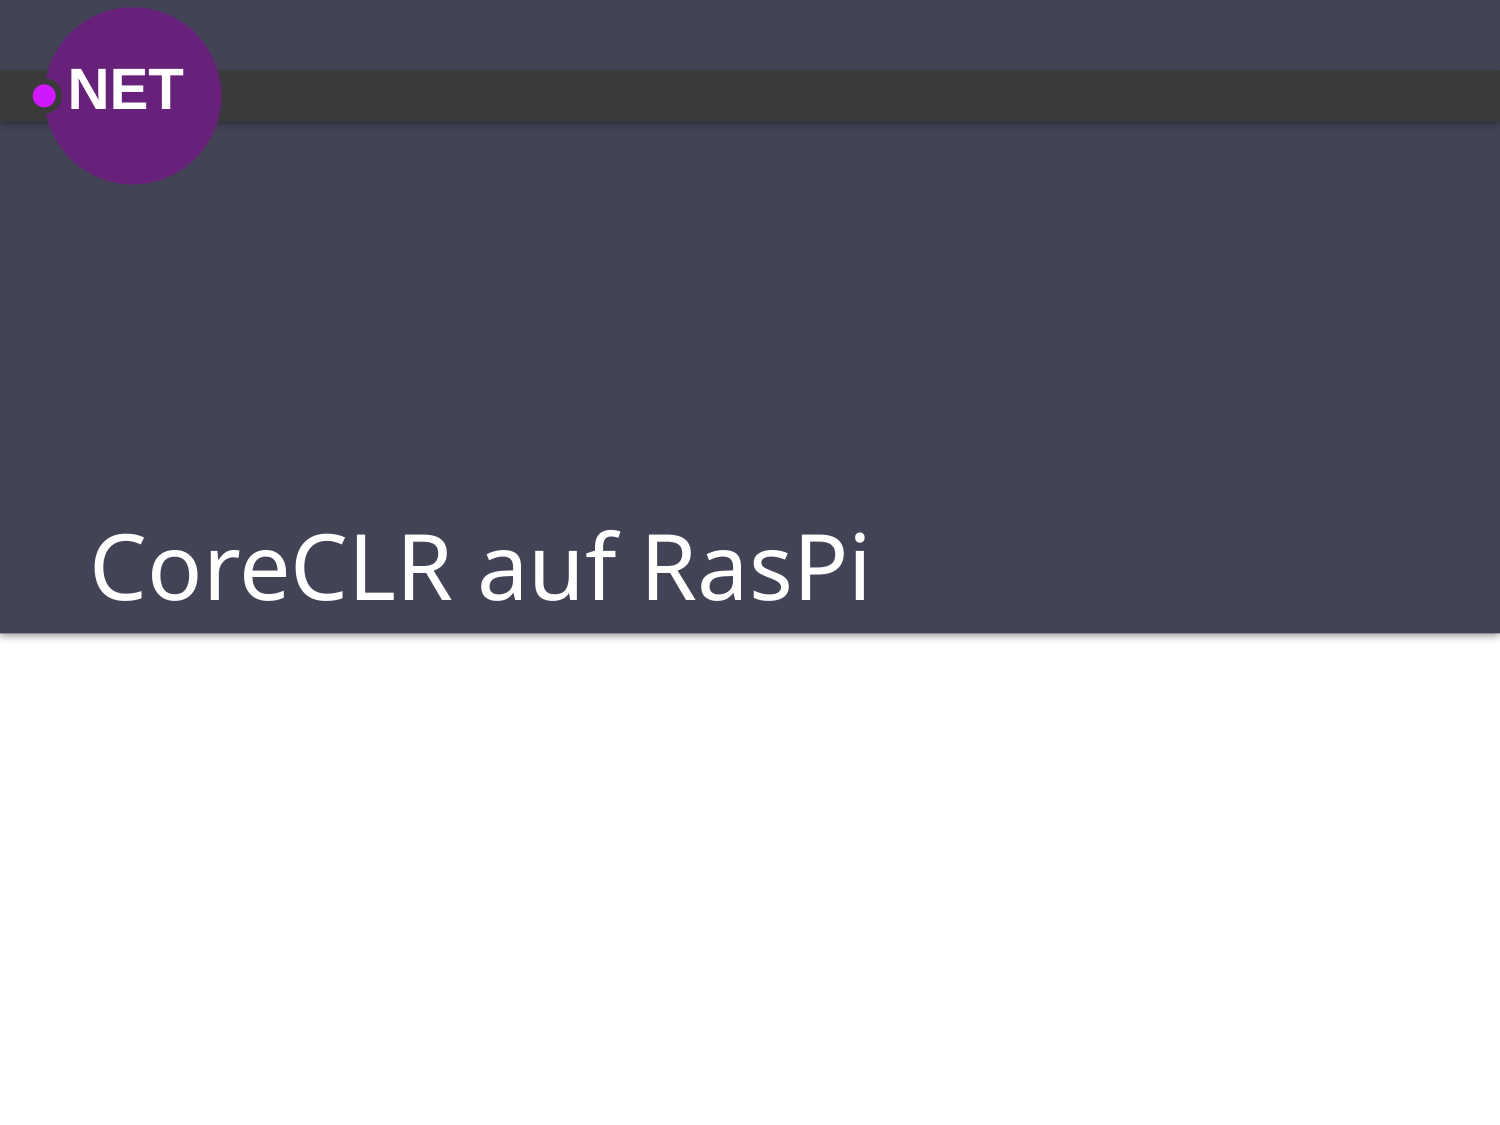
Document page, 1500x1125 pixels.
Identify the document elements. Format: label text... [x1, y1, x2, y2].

title CoreCLR auf RasPi [75, 385, 1463, 627]
